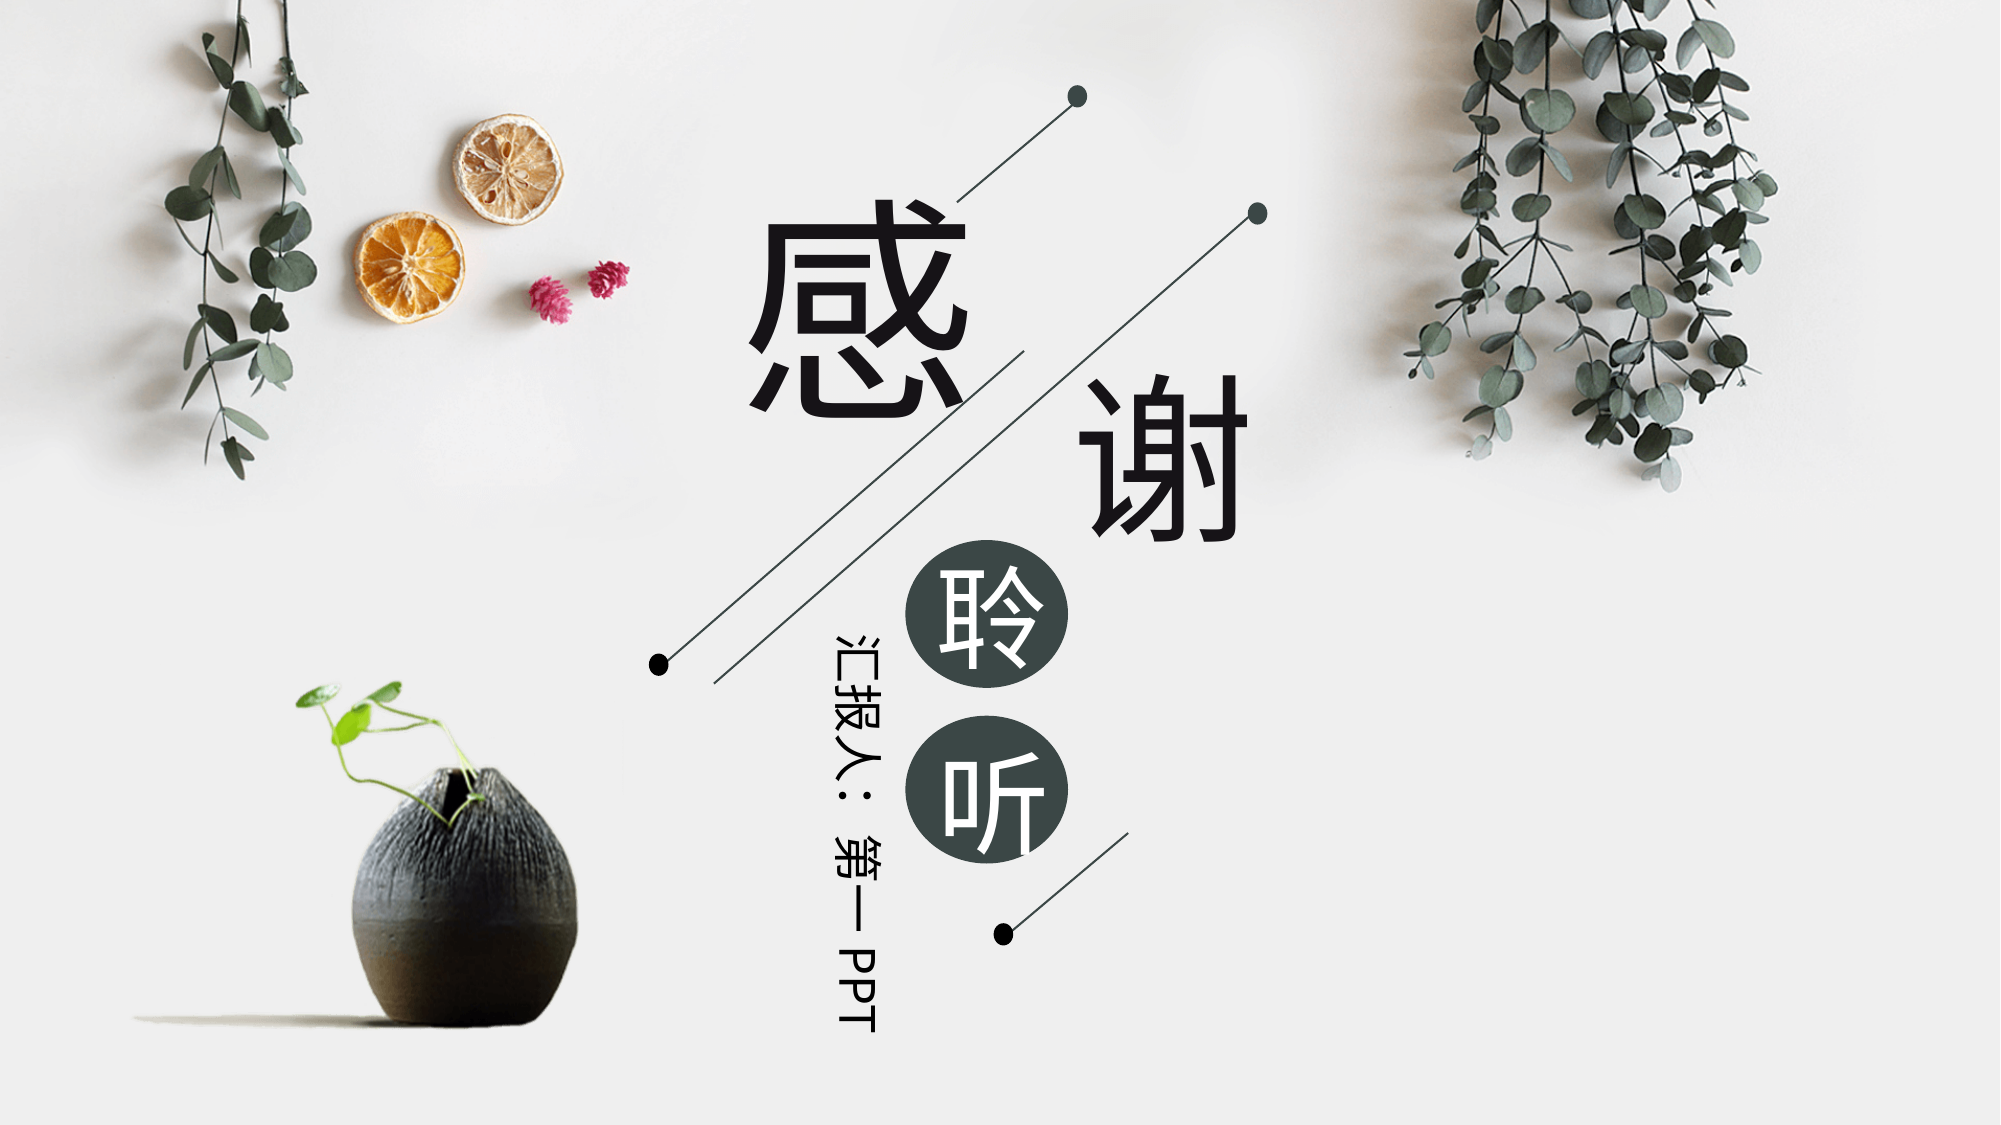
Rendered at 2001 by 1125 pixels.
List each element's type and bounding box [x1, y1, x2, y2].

text_box [663, 350, 1024, 665]
text_box [713, 85, 1291, 946]
picture [0, 0, 2000, 1125]
